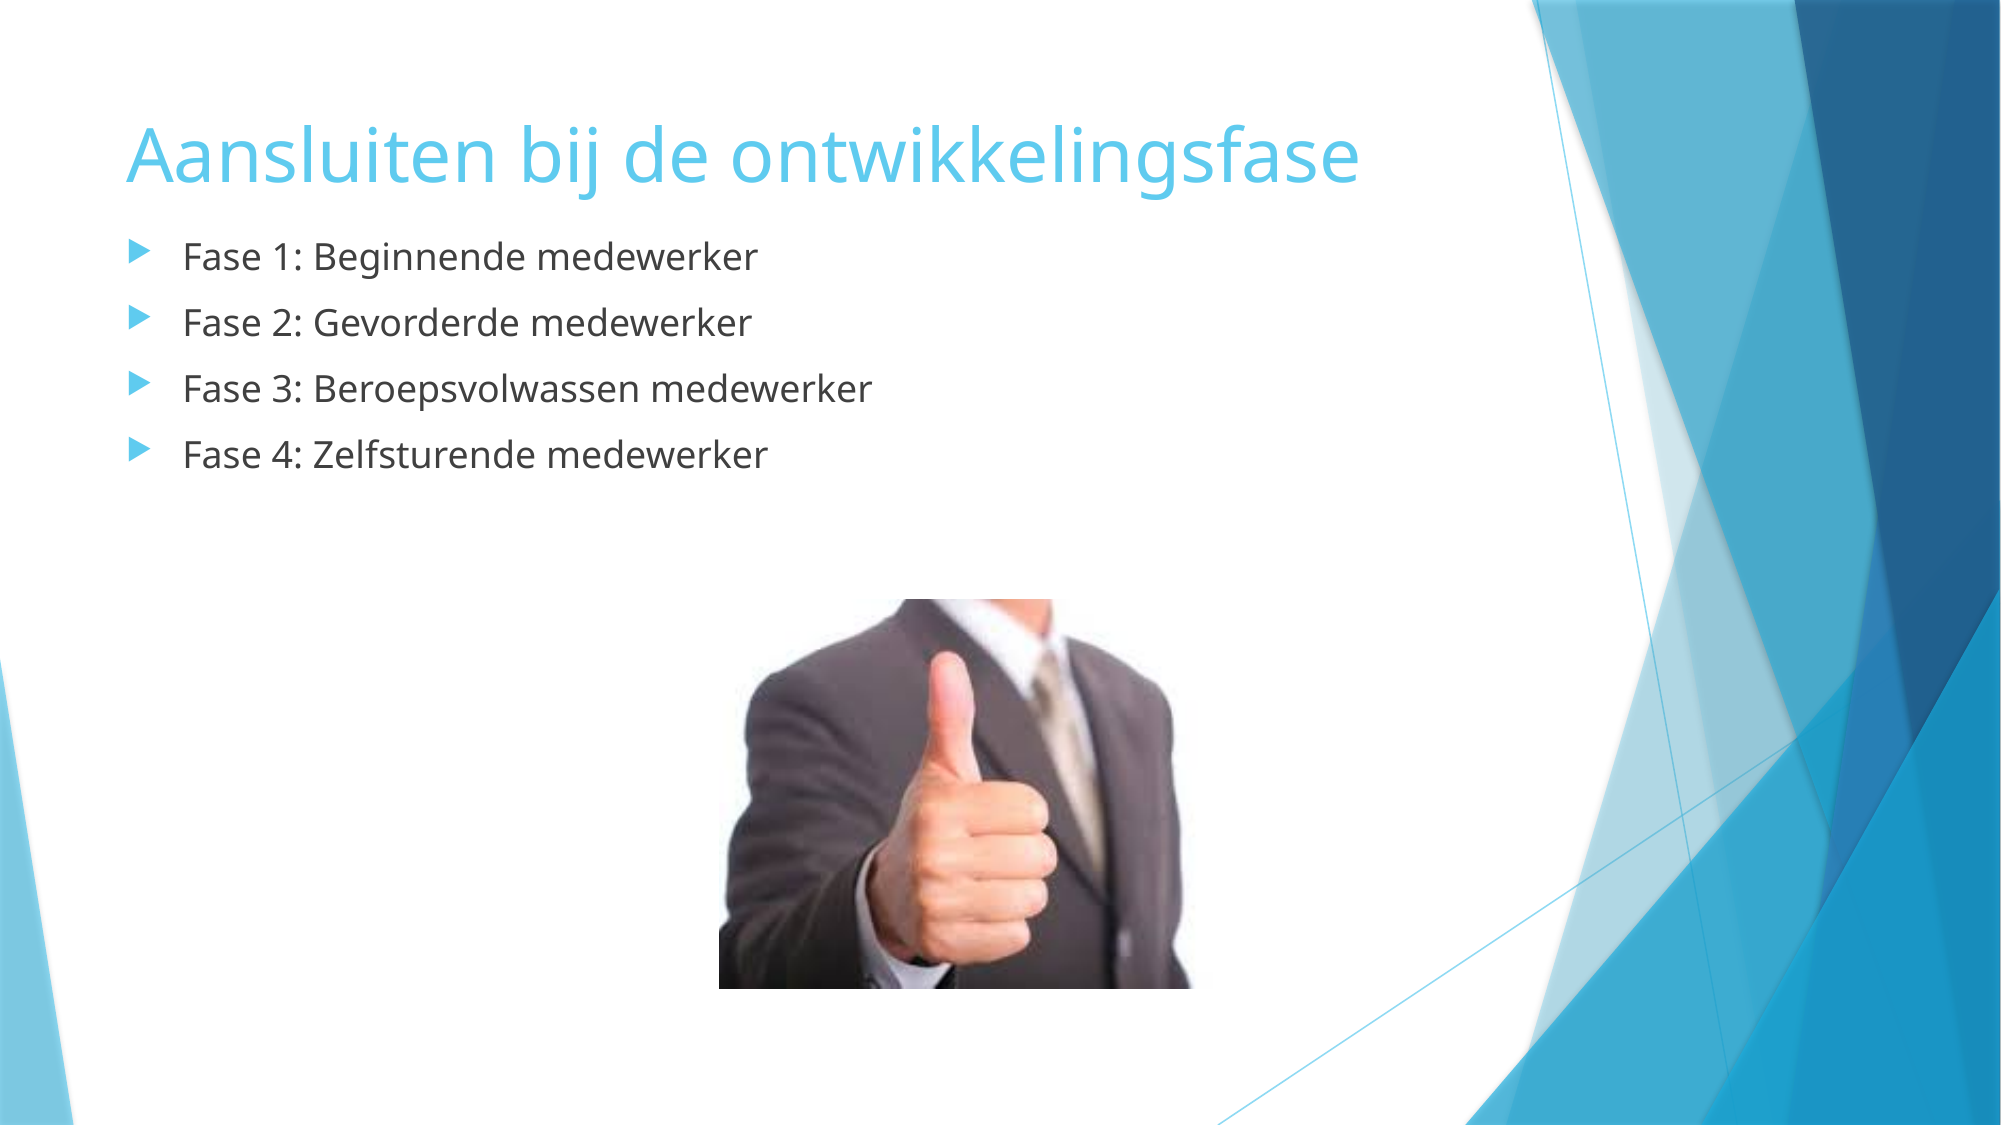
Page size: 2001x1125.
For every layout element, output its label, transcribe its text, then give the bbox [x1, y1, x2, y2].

title Aansluiten bij de ontwikkelingsfase [111, 99, 1522, 225]
list Fase 1: Beginnende medewerker Fase 2: Gevorderde medewerker Fase 3: Beroepsvolwassen medewerker Fase 4: Zelfsturende medewerker [111, 225, 1522, 863]
picture [719, 599, 1307, 989]
